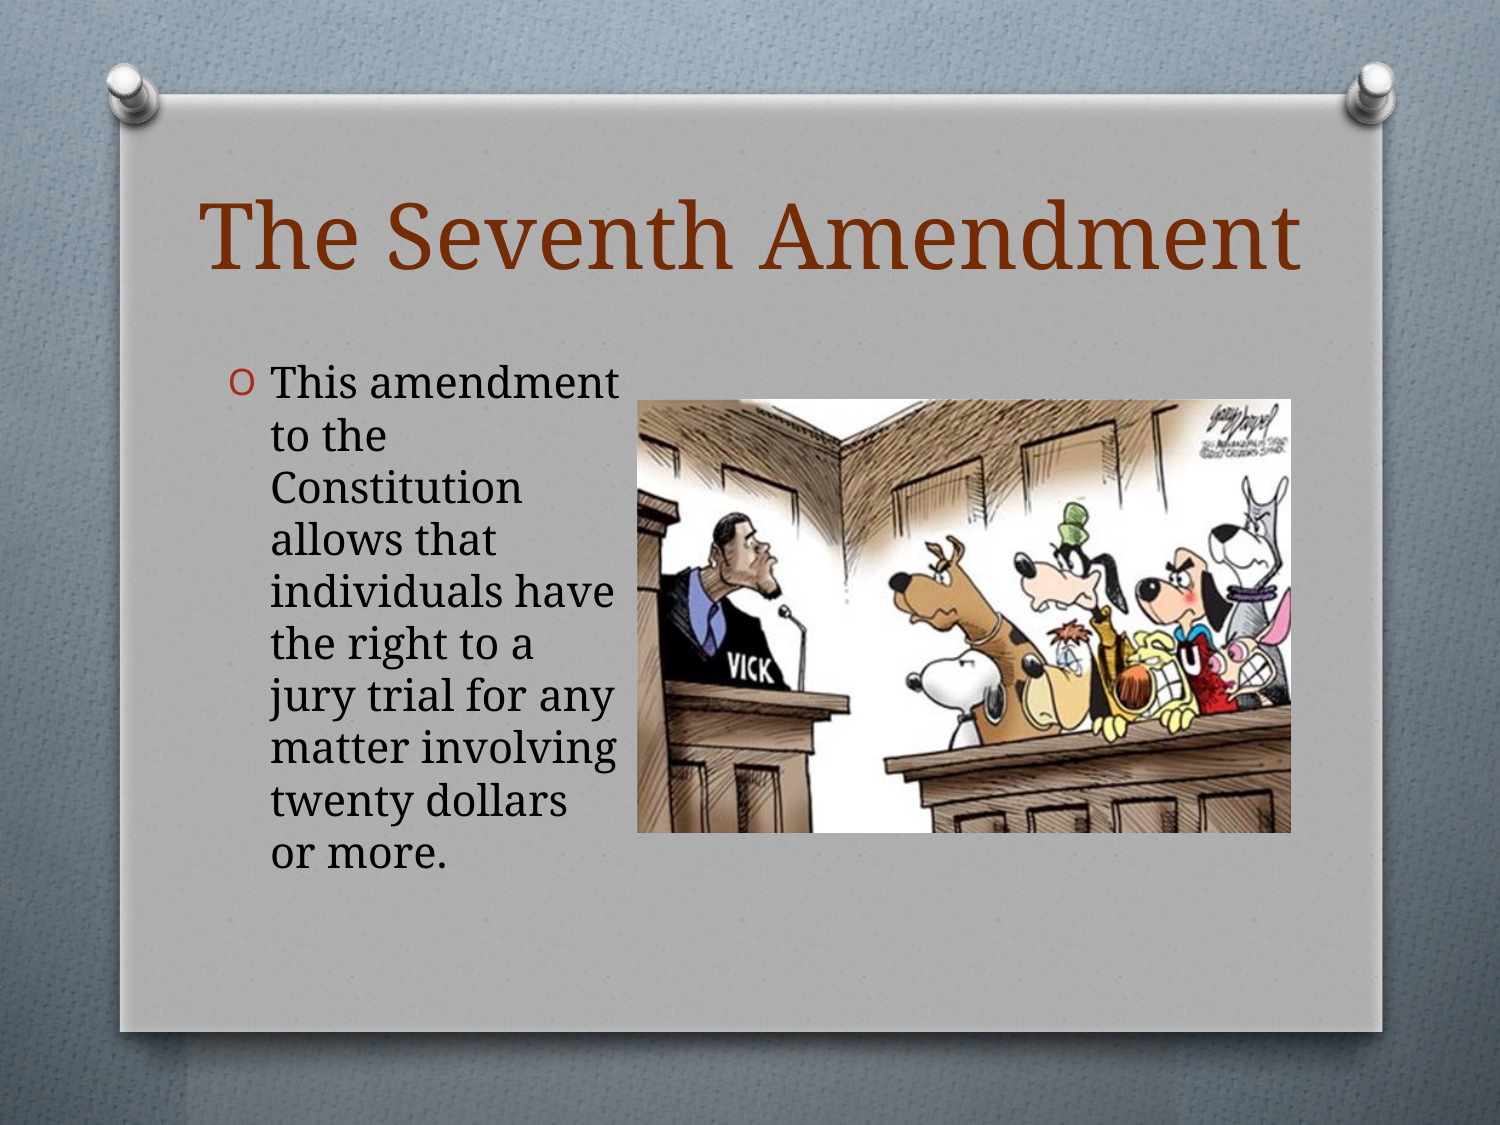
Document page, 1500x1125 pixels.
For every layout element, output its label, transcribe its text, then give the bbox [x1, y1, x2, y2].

title The Seventh Amendment [179, 134, 1323, 332]
picture [1317, 35, 1439, 156]
list This amendment to the Constitution allows that individuals have the right to a jury trial for any matter involving twenty dollars or more. [213, 348, 638, 939]
picture [75, 29, 198, 153]
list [637, 399, 1291, 833]
